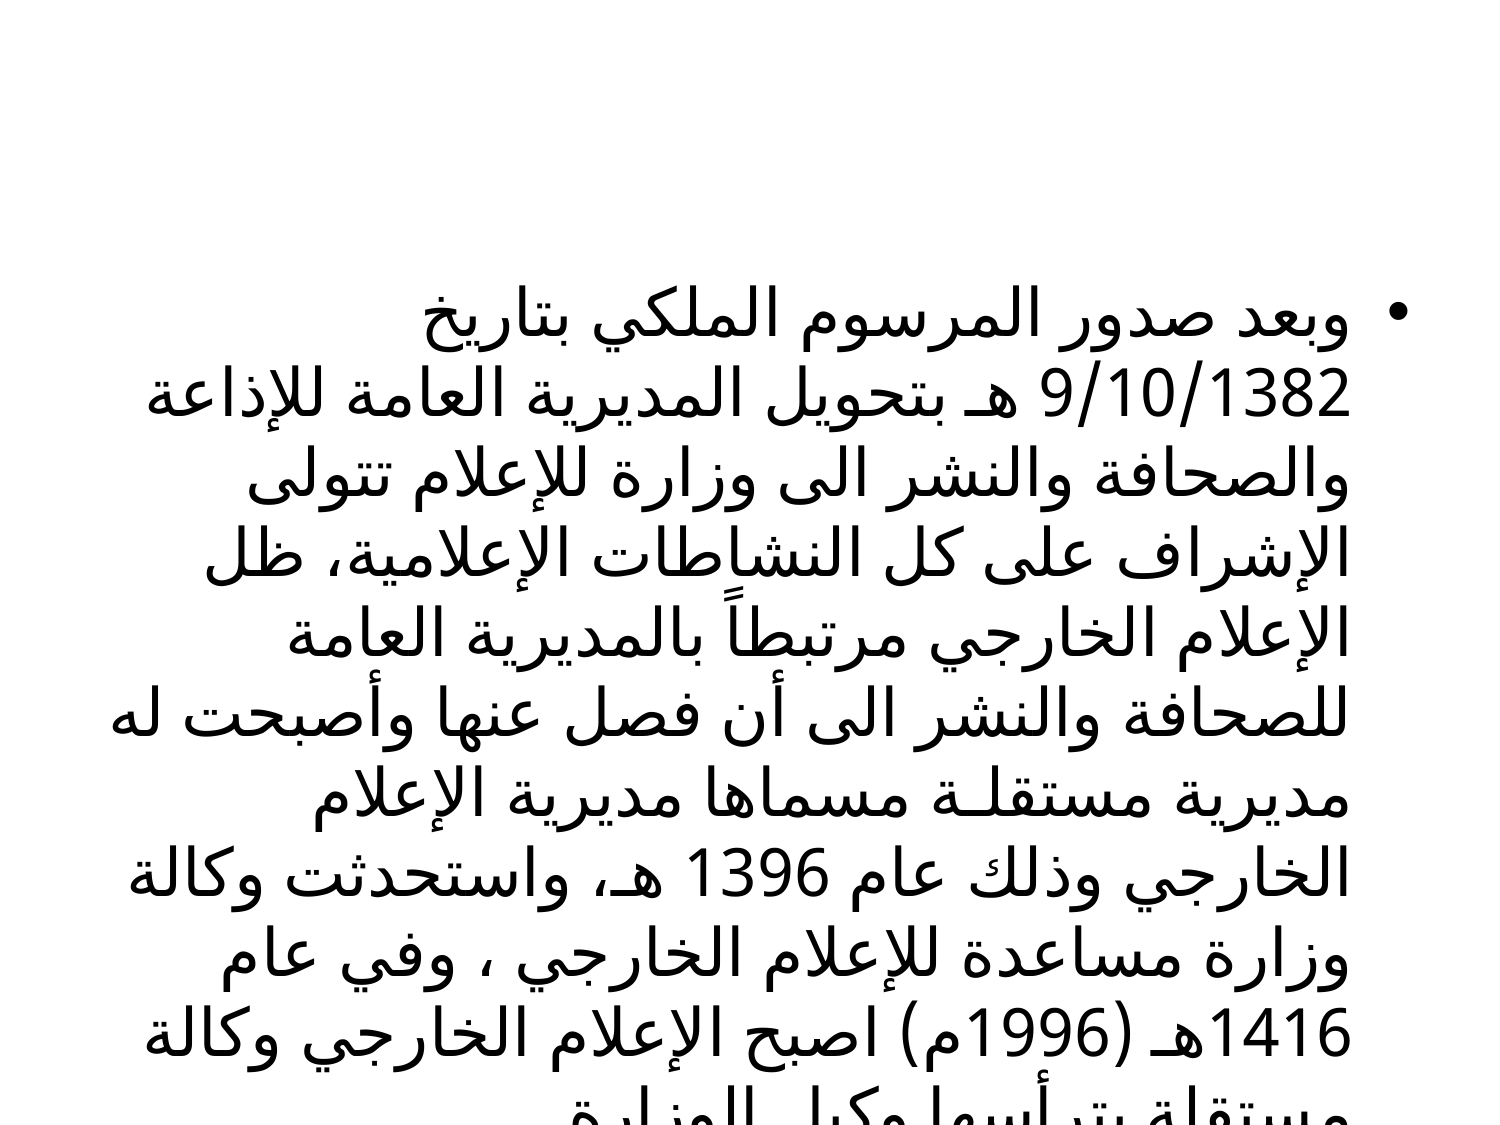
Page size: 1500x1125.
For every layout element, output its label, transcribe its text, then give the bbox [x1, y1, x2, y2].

list وبعد صدور المرسوم الملكي بتاريخ 9/10/1382 هـ بتحويل المديرية العامة للإذاعة والصحافة والنشر الى وزارة للإعلام تتولى الإشراف على كل النشاطات الإعلامية، ظل الإعلام الخارجي مرتبطاً بالمديرية العامة للصحافة والنشر الى أن فصل عنها وأصبحت له مديرية مستقلـة مسماها مديرية الإعلام الخارجي وذلك عام 1396 هـ، واستحدثت وكالة وزارة مساعدة للإعلام الخارجي ، وفي عام 1416هـ (1996م) اصبح الإعلام الخارجي وكالة مستقلة يترأسها وكيل الوزارة. [75, 262, 1425, 1005]
